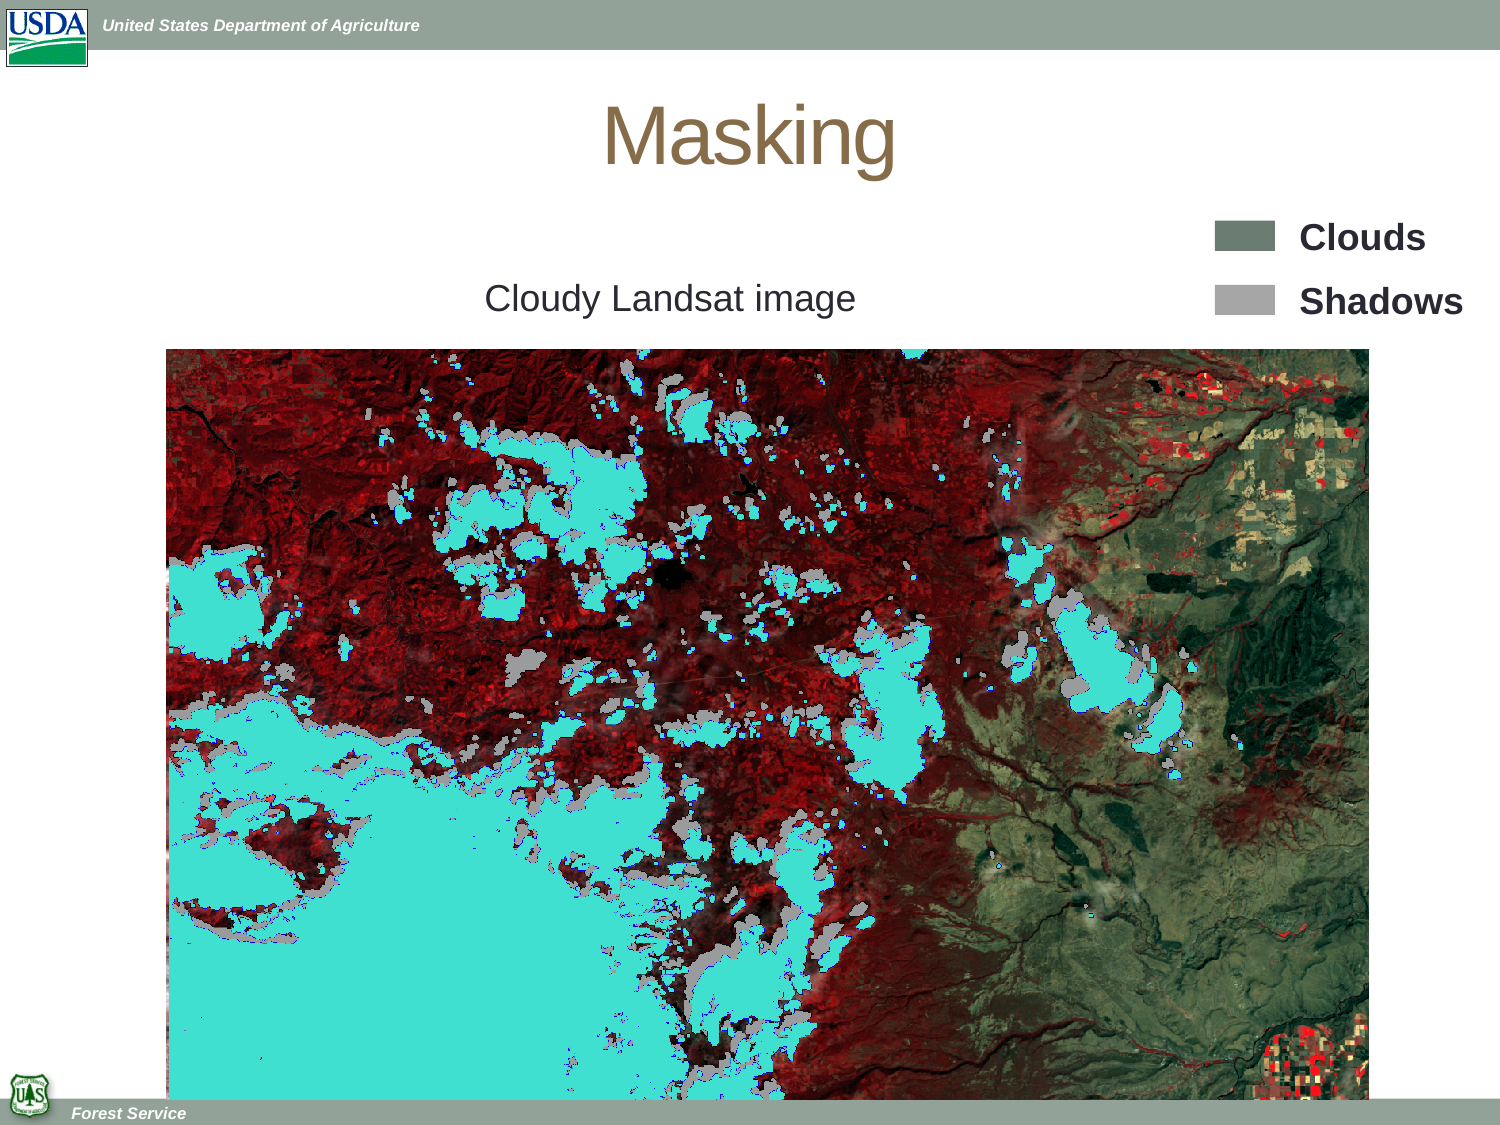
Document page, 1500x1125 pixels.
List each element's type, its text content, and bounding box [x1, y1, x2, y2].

picture [6, 1071, 54, 1120]
picture [7, 10, 87, 66]
text_box Cloudy Landsat image [469, 266, 955, 326]
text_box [1214, 205, 1500, 331]
title Masking [75, 50, 1425, 213]
picture [166, 349, 1369, 1100]
